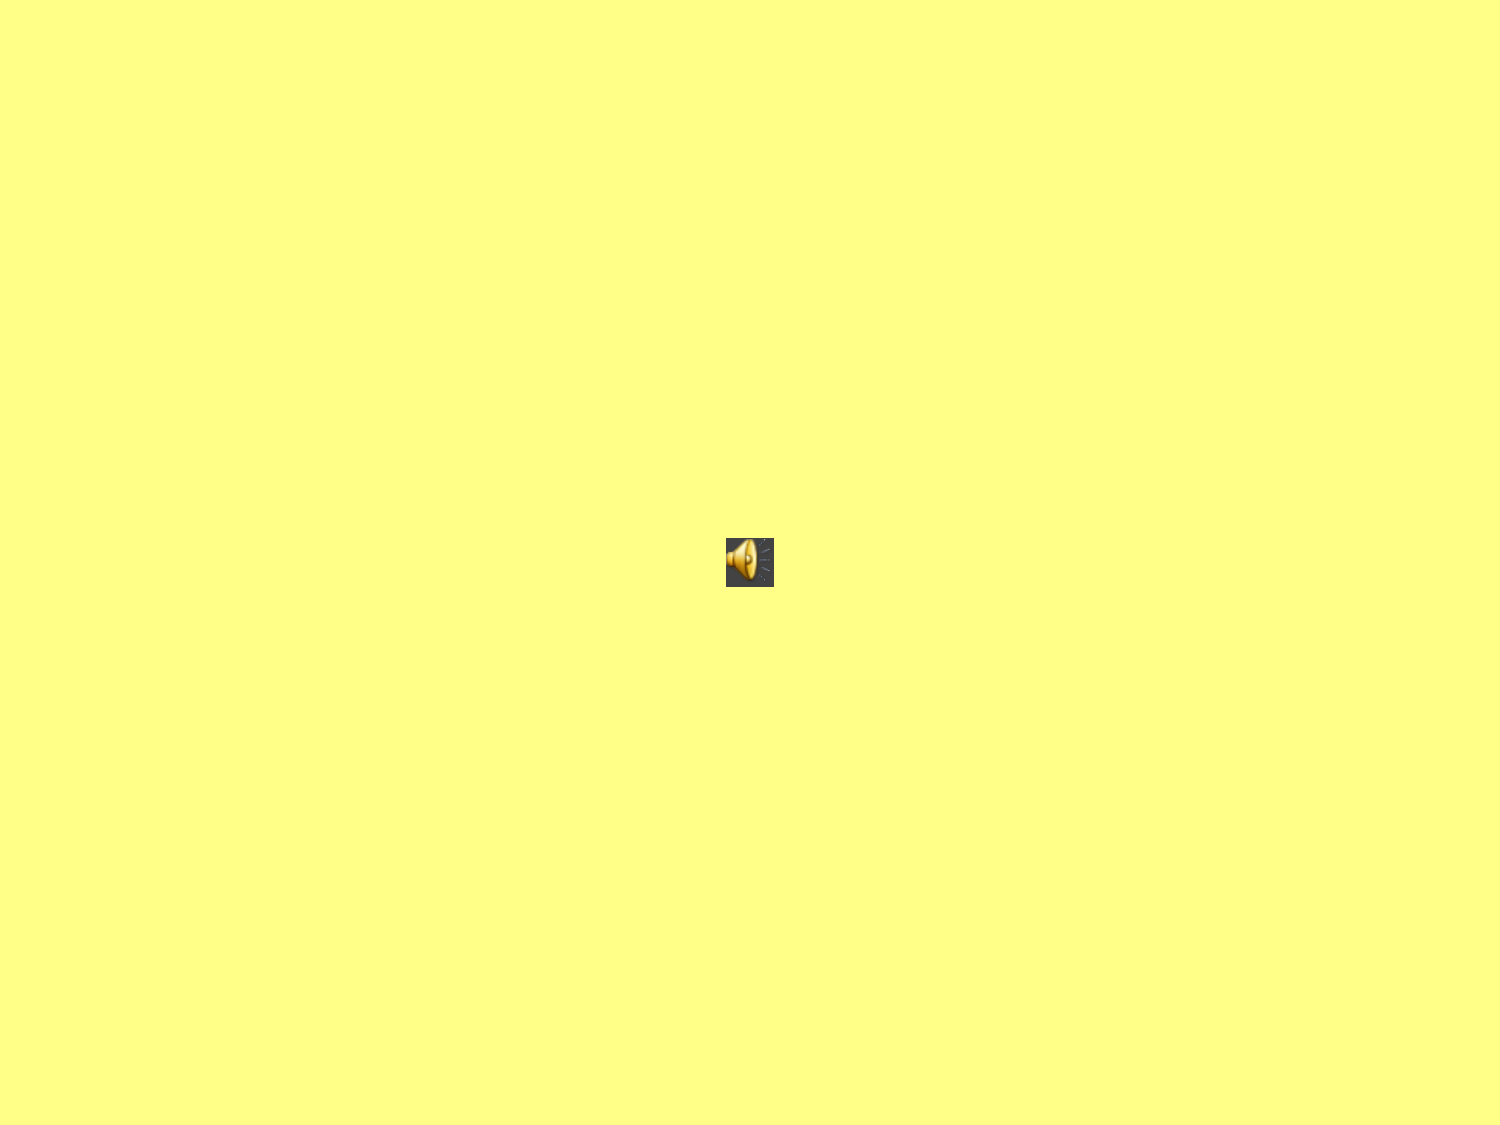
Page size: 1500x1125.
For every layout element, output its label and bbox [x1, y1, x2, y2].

picture [724, 537, 776, 588]
